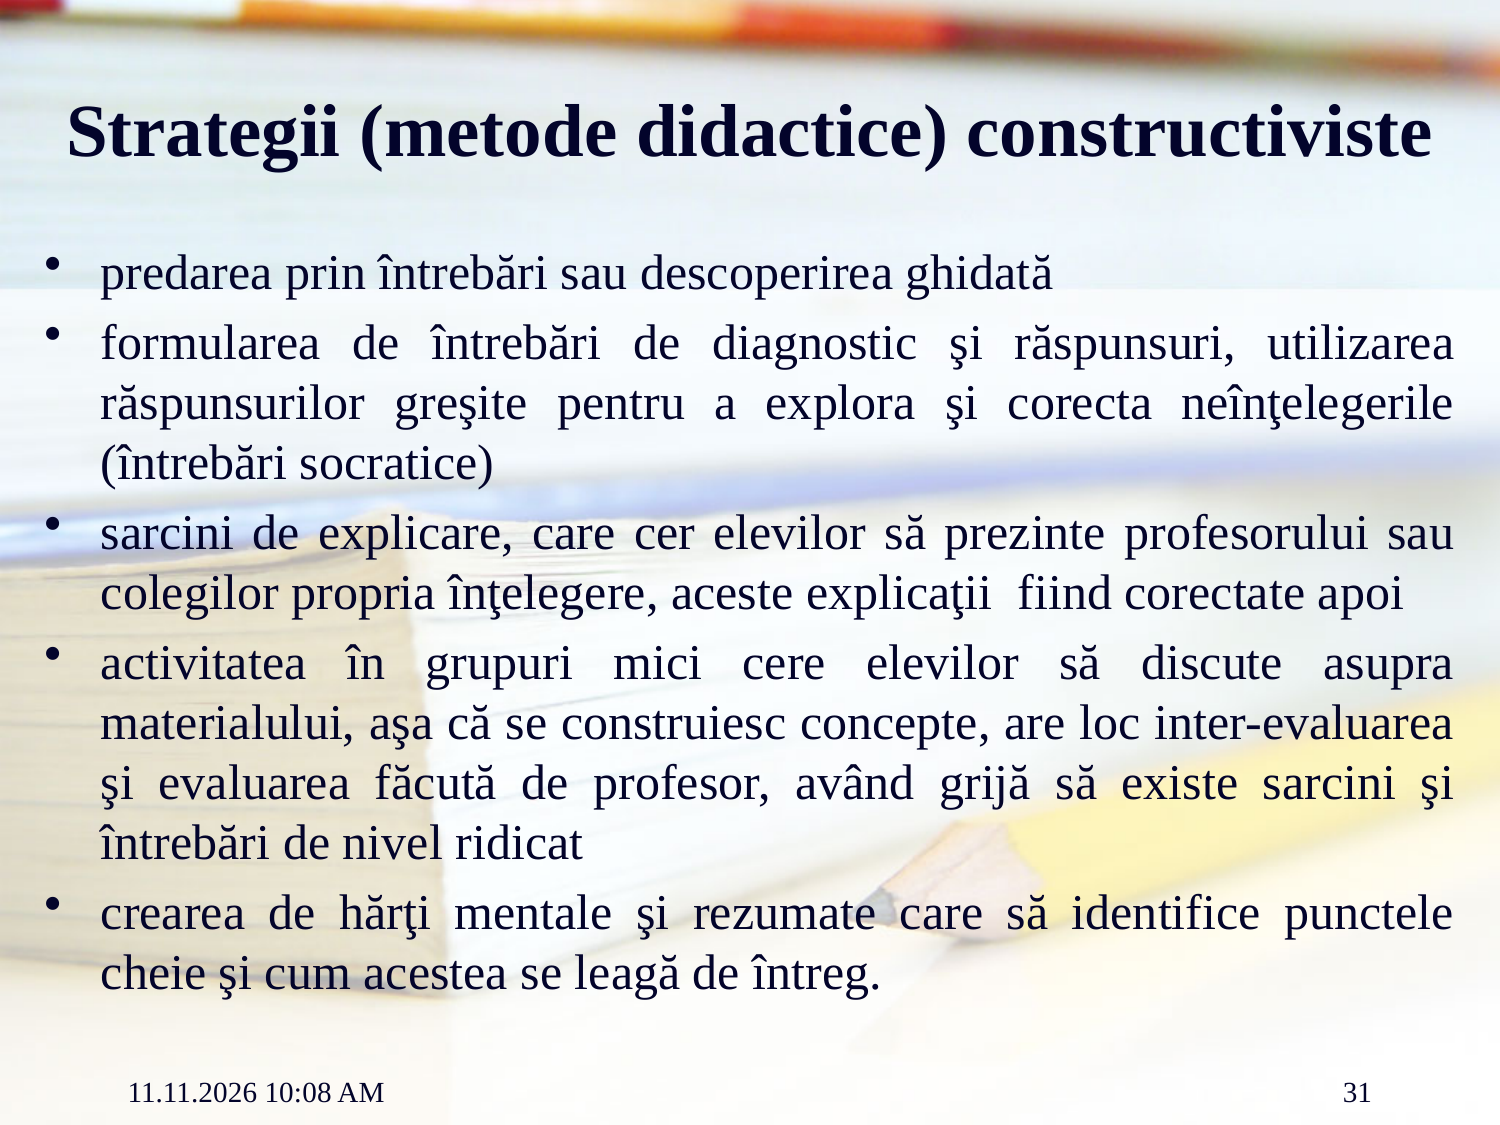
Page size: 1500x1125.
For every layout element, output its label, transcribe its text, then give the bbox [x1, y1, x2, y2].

picture [0, 0, 1500, 1125]
slide_number 31 [1074, 1065, 1388, 1114]
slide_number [112, 1065, 426, 1114]
title Strategii (metode didactice) constructiviste [29, 32, 1471, 221]
list predarea prin întrebări sau descoperirea ghidată formularea de întrebări de diagnostic şi răspunsuri, utilizarea răspunsurilor greşite pentru a explora şi corecta neînţelegerile (întrebări socratice) sarcini de explicare, care cer elevilor să prezinte profesorului sau colegilor propria înţelegere, aceste explicaţii fiind corectate apoi activitatea în grupuri mici cere elevilor să discute asupra materialului, aşa că se construiesc concepte, are loc inter-evaluarea şi evaluarea făcută de profesor, având grijă să existe sarcini şi întrebări de nivel ridicat crearea de hărţi mentale şi rezumate care să identifice punctele cheie şi cum acestea se leagă de întreg. [29, 231, 1471, 1044]
